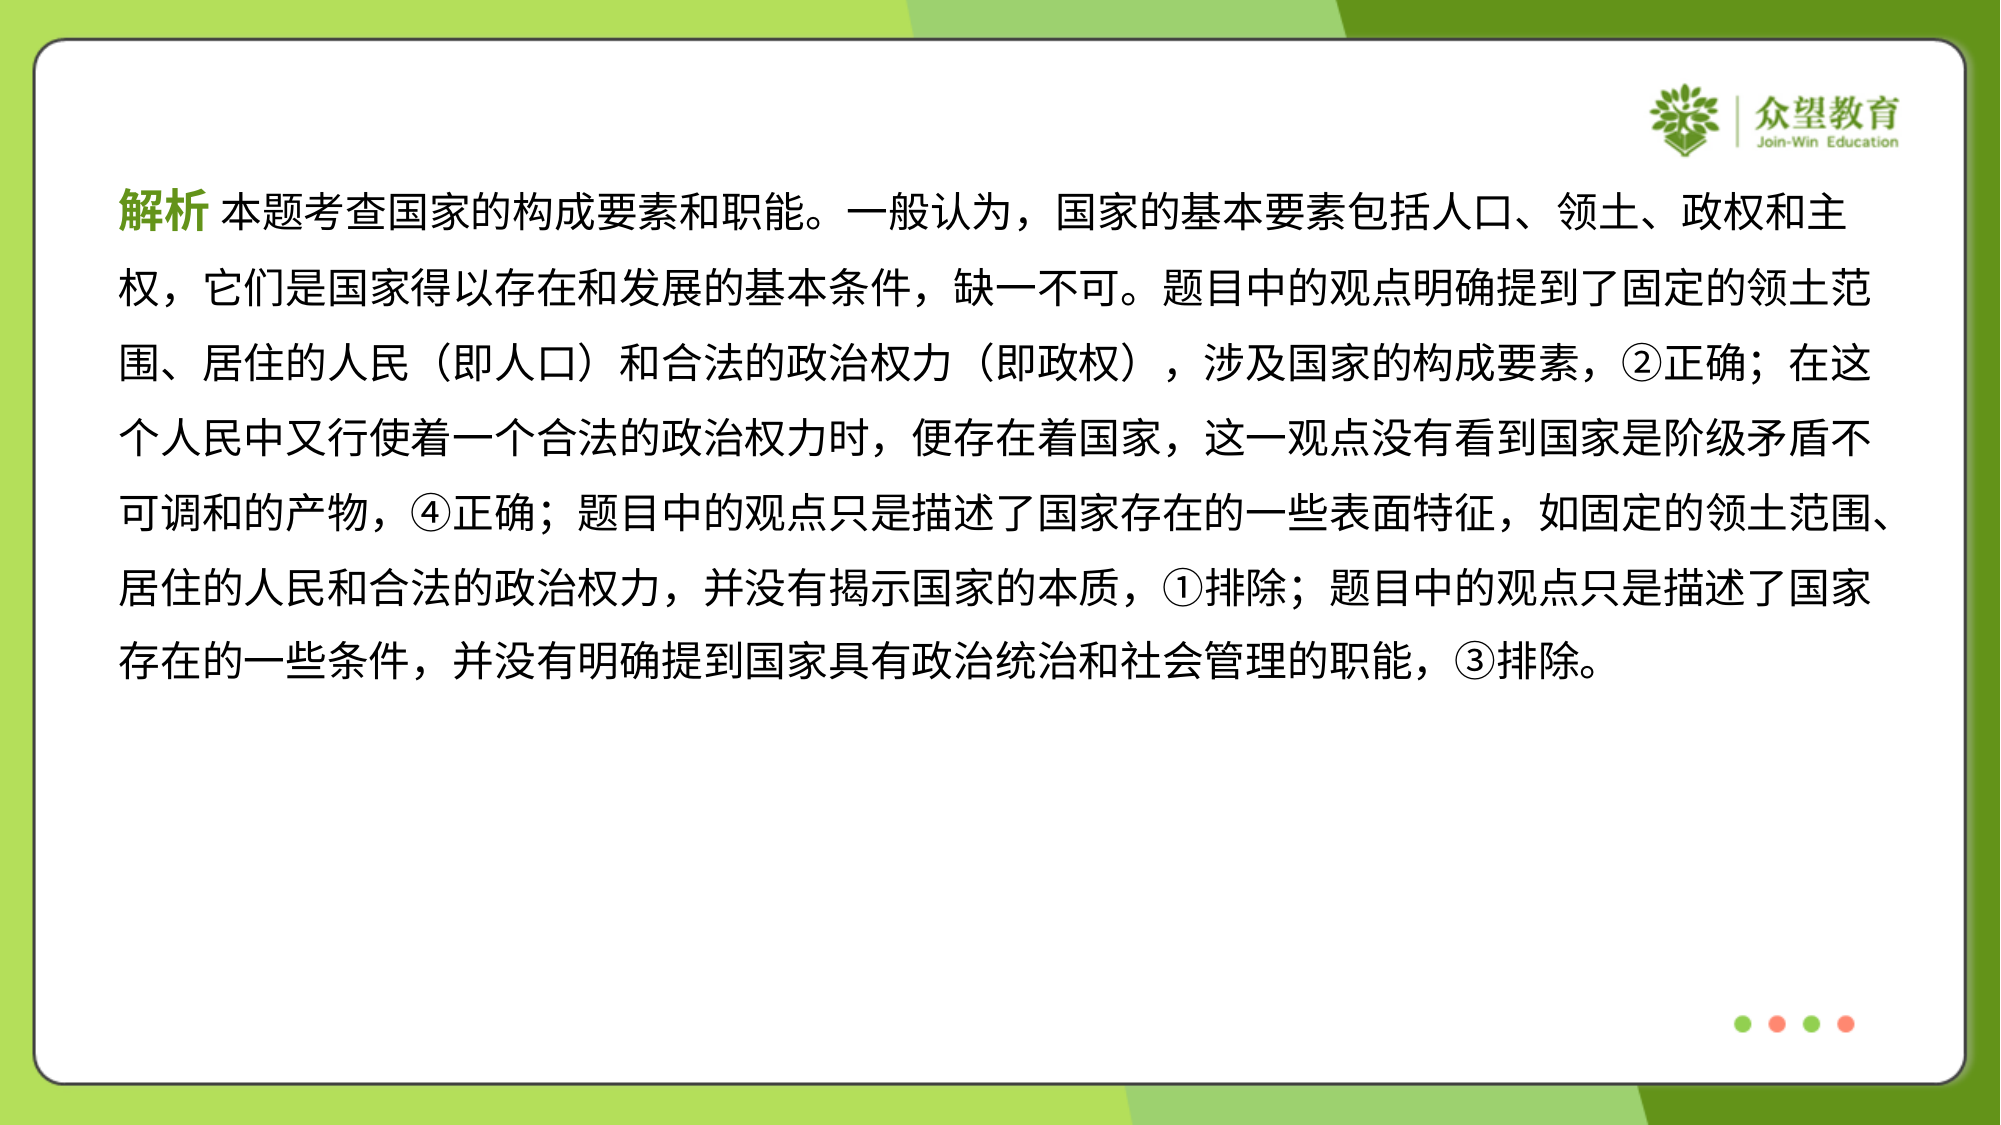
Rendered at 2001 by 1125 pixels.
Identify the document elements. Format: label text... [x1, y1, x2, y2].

text_box 解析 本题考查国家的构成要素和职能。一般认为，国家的基本要素包括人口、领土、政权和主 权，它们是国家得以存在和发展的基本条件，缺一不可。题目中的观点明确提到了固定的领土范 围、居住的人民（即人口）和合法的政治权力（即政权），涉及国家的构成要素，②正确；在这 个人民中又行使着一个合法的政治权力时，便存在着国家，这一观点没有看到国家是阶级矛盾不 可调和的产物，④正确；题目中的观点只是描述了国家存在的一些表面特征，如固定的领土范围、 居住的人民和合法的政治权力，并没有揭示国家的本质，①排除；题目中的观点只是描述了国家 存在的一些条件，并没有明确提到国家具有政治统治和社会管理的职能，③排除。 [118, 159, 1883, 677]
picture [0, 0, 2000, 1125]
